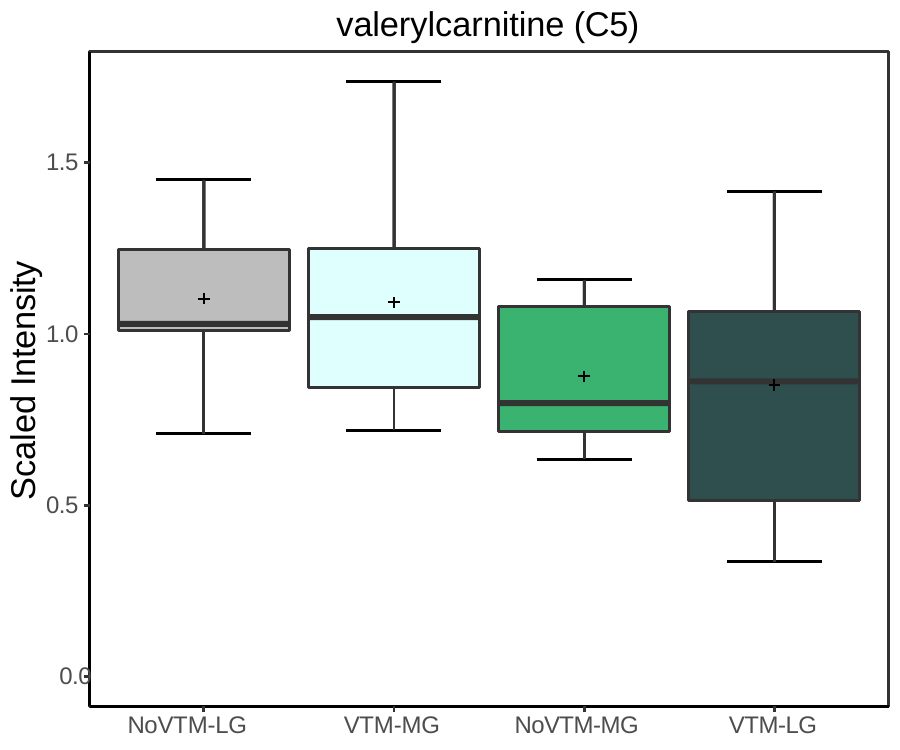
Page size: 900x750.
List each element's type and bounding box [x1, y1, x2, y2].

text_box [1, 256, 82, 519]
text_box [334, 0, 644, 44]
slide_number [125, 713, 257, 750]
text_box [44, 144, 82, 176]
text_box [83, 50, 891, 738]
footer [57, 661, 95, 750]
